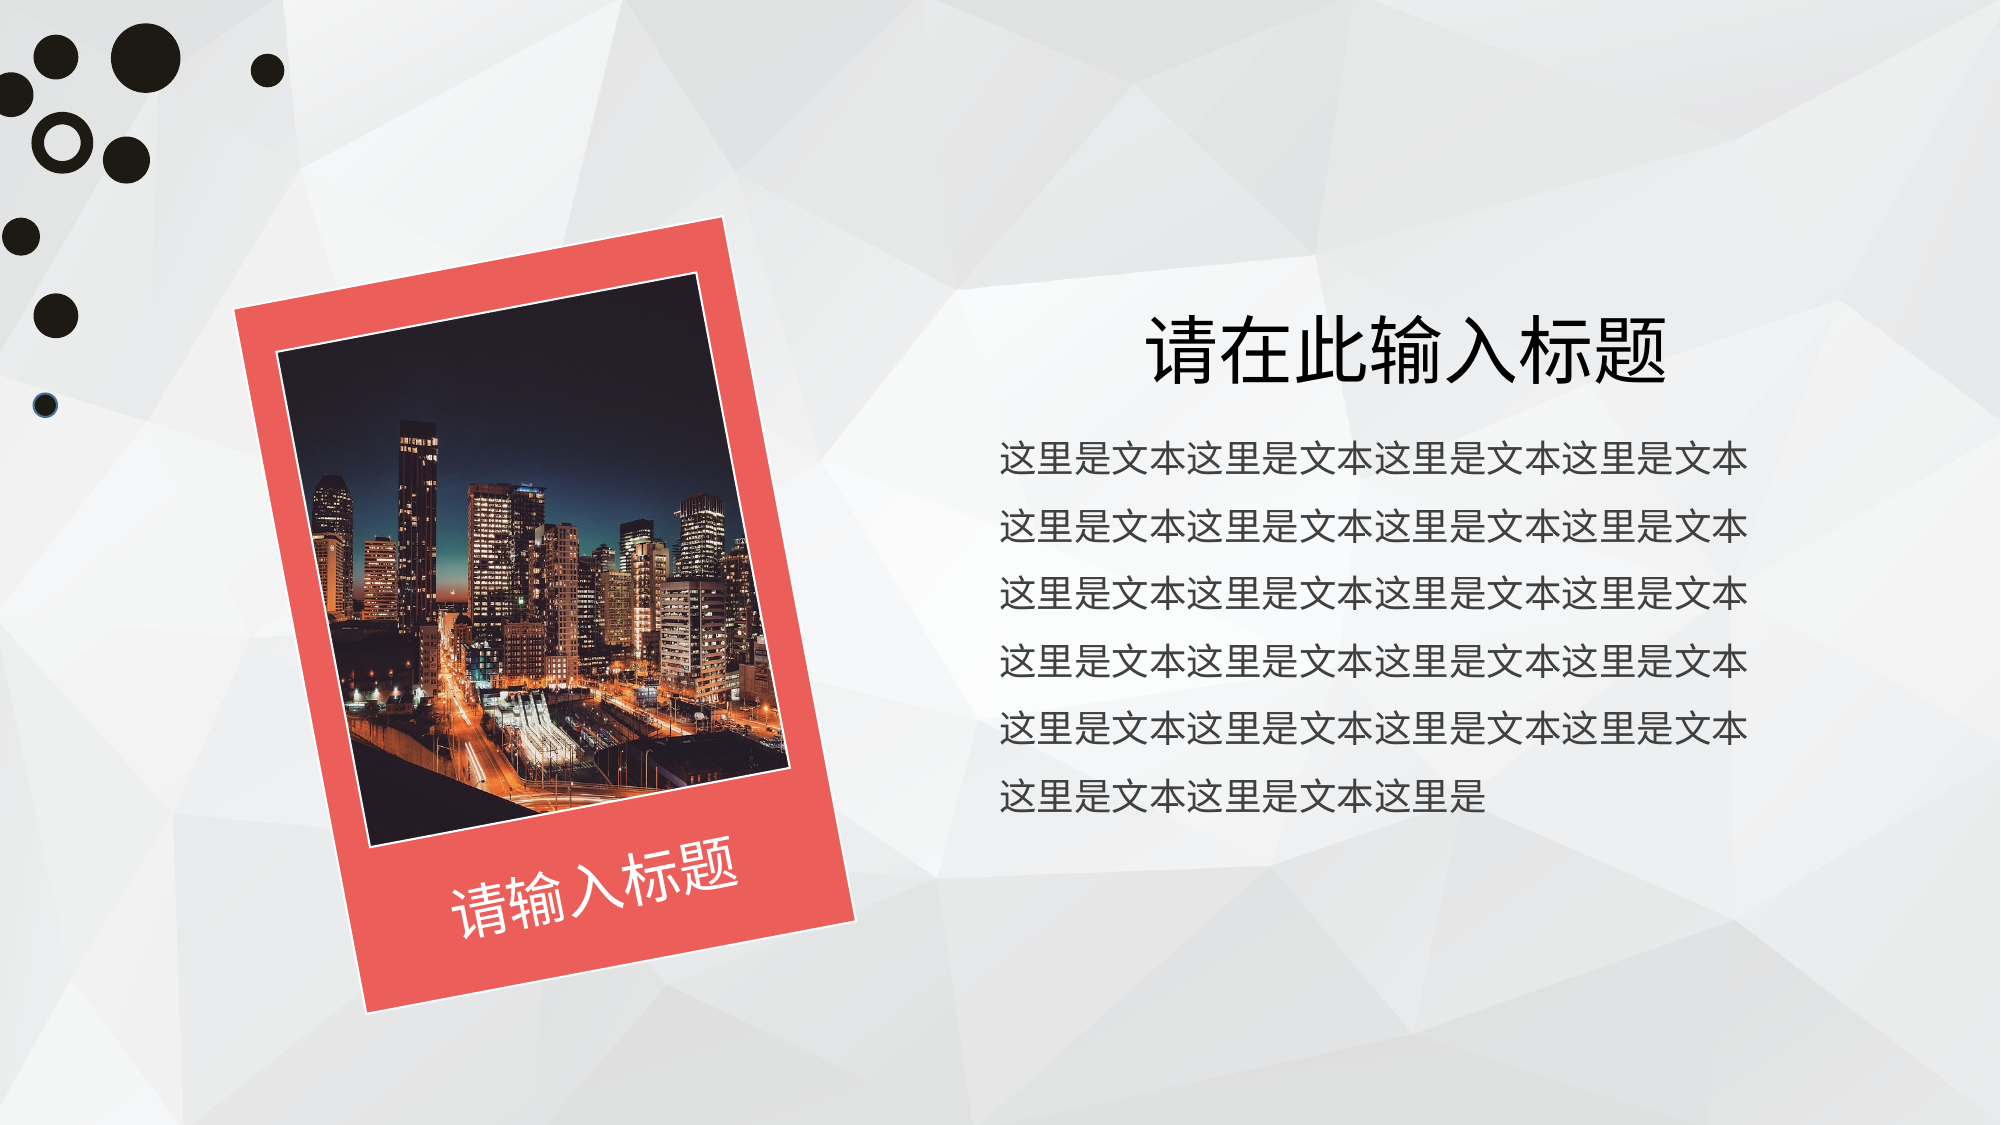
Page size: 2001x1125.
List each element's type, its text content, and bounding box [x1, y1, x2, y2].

text_box [109, 22, 182, 94]
text_box [32, 292, 80, 340]
text_box [32, 392, 59, 419]
text_box [101, 135, 151, 185]
picture [0, 0, 2001, 1125]
text_box [231, 214, 858, 1016]
text_box 这里是文本这里是文本这里是文本这里是文本 这里是文本这里是文本这里是文本这里是文本 这里是文本这里是文本这里是文本这里是文本 这里是文本这里是文本这里是文本这里是文本 这里是文本这里是文本这里是文本这里是文本 这里是文本这里是文本这里是 [984, 405, 1779, 825]
text_box [0, 71, 35, 119]
text_box 请在此输入标题 [1010, 295, 1802, 401]
text_box [275, 271, 792, 849]
text_box [0, 216, 42, 257]
text_box [249, 52, 286, 89]
text_box [32, 33, 80, 81]
text_box 请输入标题 [427, 788, 884, 961]
text_box [36, 117, 89, 169]
